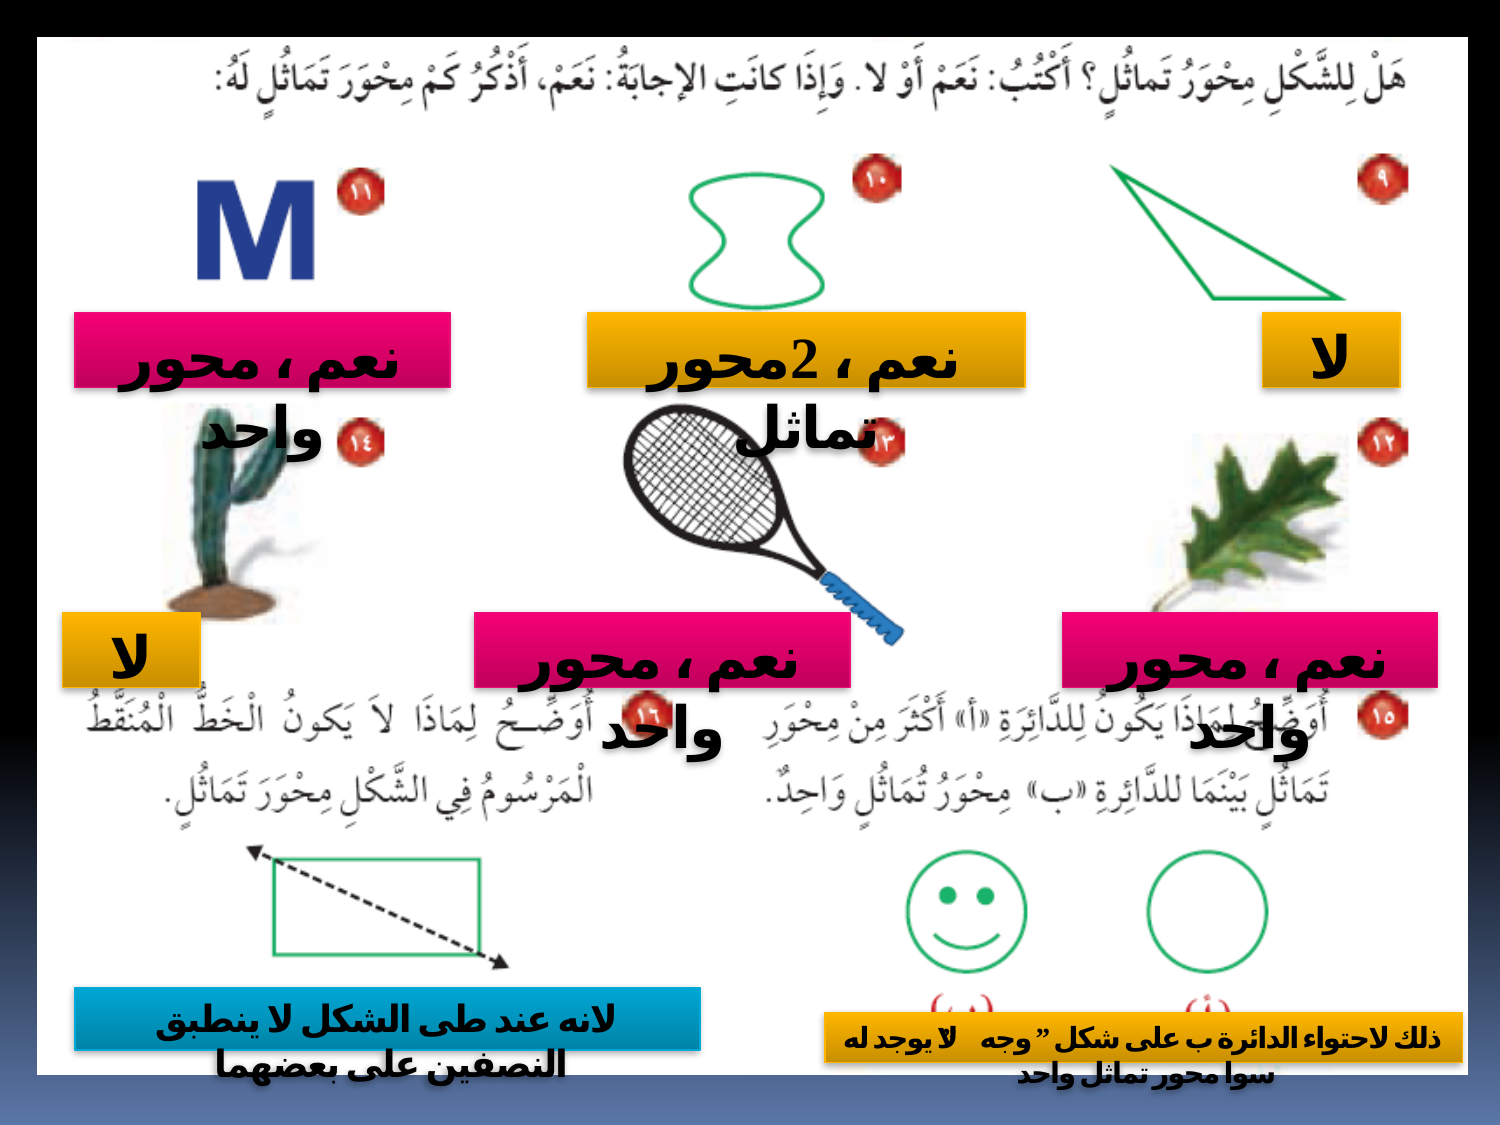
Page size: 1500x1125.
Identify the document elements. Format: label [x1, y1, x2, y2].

picture [37, 37, 1468, 1076]
